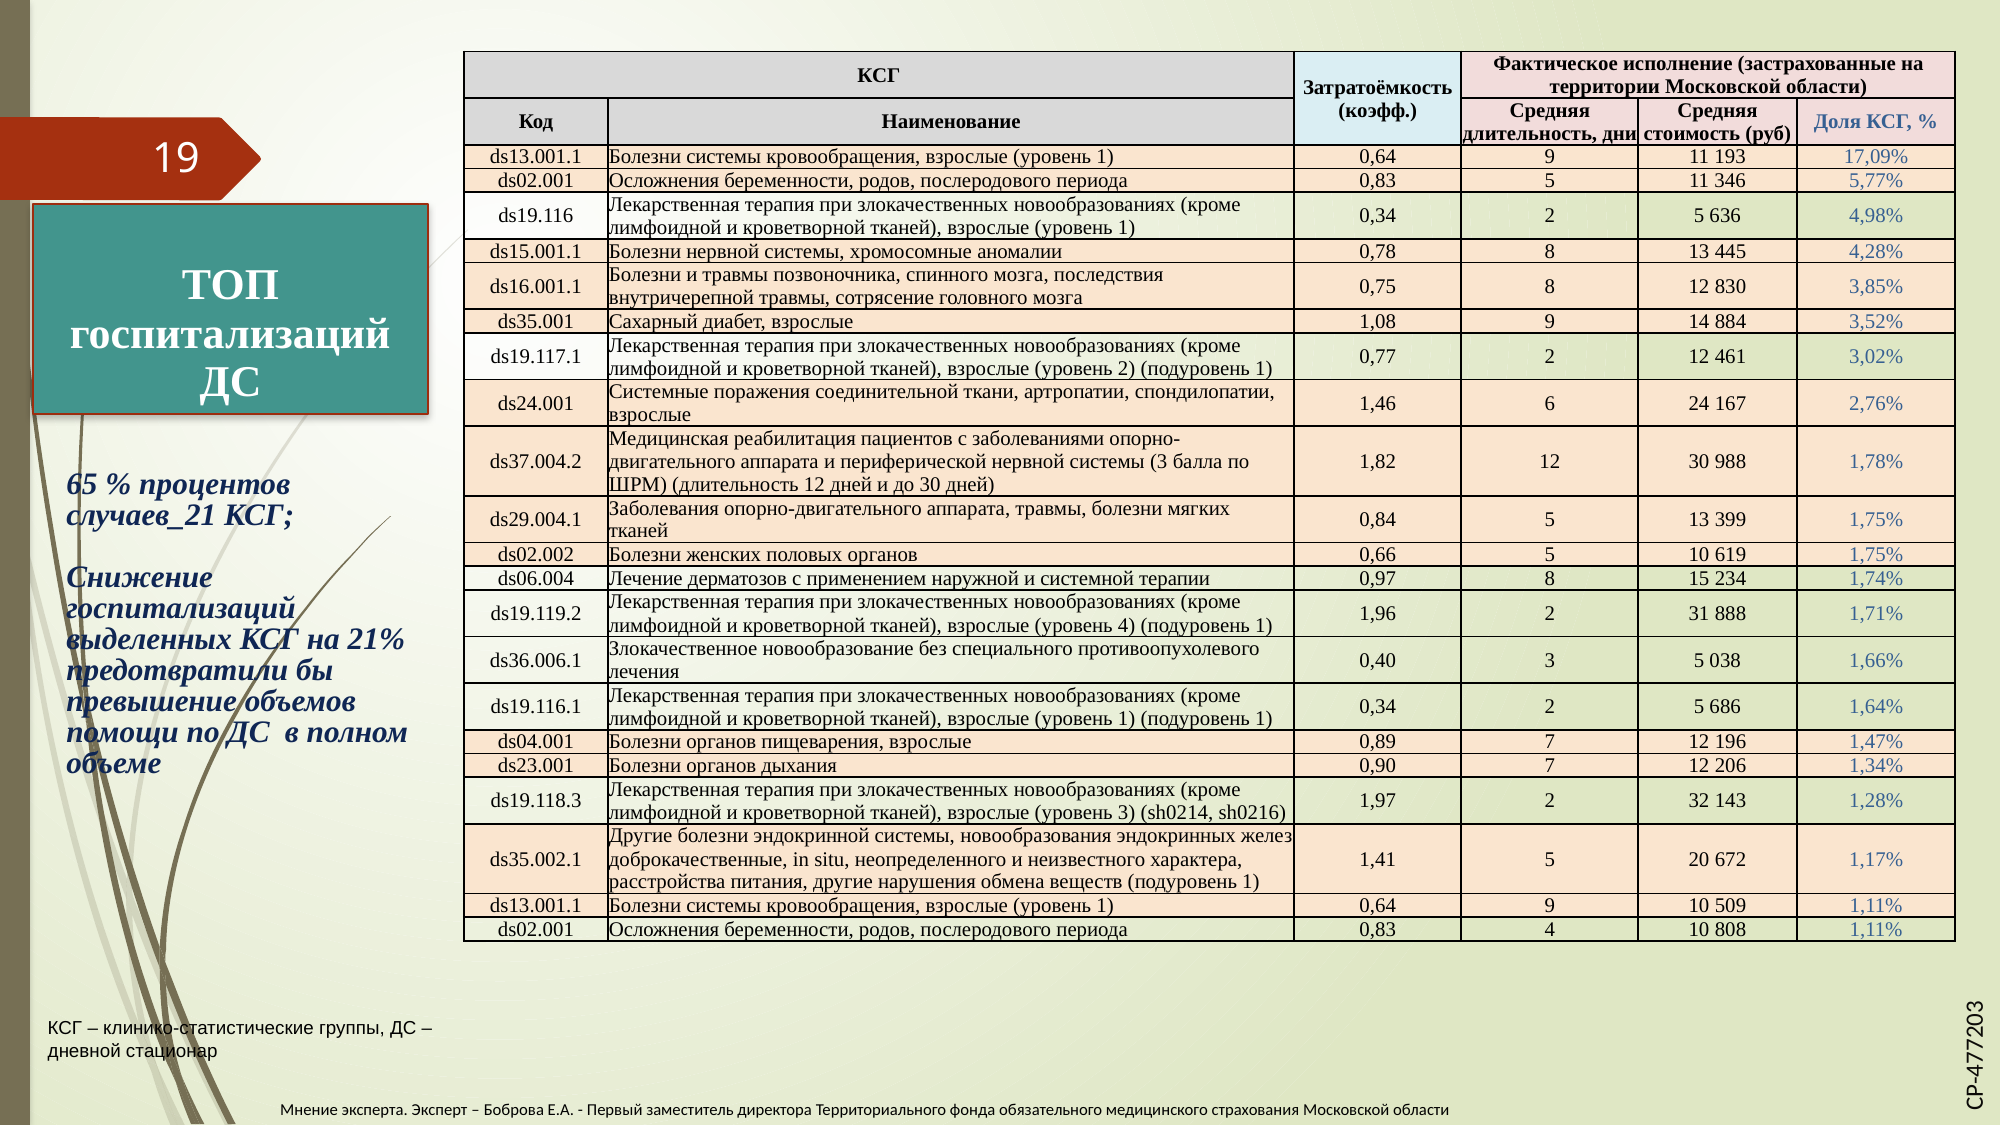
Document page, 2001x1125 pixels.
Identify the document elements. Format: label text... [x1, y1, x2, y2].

table_cell Осложнения беременности, родов, послеродового периода [609, 169, 1293, 191]
table_cell Наименование [609, 99, 1293, 144]
table_cell Болезни системы кровообращения, взрослые (уровень 1) [609, 894, 1293, 916]
table_cell 0,90 [1295, 754, 1460, 776]
table_cell Болезни системы кровообращения, взрослые (уровень 1) [609, 146, 1293, 168]
table_cell Заболевания опорно-двигательного аппарата, травмы, болезни мягких тканей [609, 497, 1293, 542]
text_box КСГ – клинико-статистические группы, ДС – дневной стационар [32, 1008, 504, 1069]
table_cell 7 [1462, 754, 1637, 776]
table_cell Злокачественное новообразование без специального противоопухолевого лечения [609, 637, 1293, 682]
table_cell 5,77% [1798, 169, 1954, 191]
table_cell 32 143 [1639, 778, 1796, 823]
table_cell 0,84 [1295, 497, 1460, 542]
table_cell 0,66 [1295, 543, 1460, 565]
table_cell 10 808 [1639, 918, 1796, 940]
table_cell 1,47% [1798, 731, 1954, 753]
table_cell ds16.001.1 [465, 263, 607, 308]
table_cell 0,97 [1295, 567, 1460, 589]
table_cell Лекарственная терапия при злокачественных новообразованиях (кроме лимфоидной и кроветворной тканей), взрослые (уровень 1) (подуровень 1) [609, 684, 1293, 729]
table_cell ds02.001 [465, 169, 607, 191]
table_cell 30 988 [1639, 427, 1796, 495]
table_cell ds06.004 [465, 567, 607, 589]
table_cell ds19.116 [465, 193, 607, 238]
slide_number 19 [87, 129, 216, 190]
table_cell 0,34 [1295, 684, 1460, 729]
table_cell Средняя длительность, дни [1462, 99, 1637, 144]
text_box Мнение эксперта. Эксперт – Боброва Е.А. - Первый заместитель директора Территориального фонда обязательного медицинского страхования Московской области [265, 1091, 1641, 1125]
table_cell 3,52% [1798, 310, 1954, 332]
table_cell 1,64% [1798, 684, 1954, 729]
table_cell 2,76% [1798, 380, 1954, 425]
table_cell Сахарный диабет, взрослые [609, 310, 1293, 332]
table_cell Лекарственная терапия при злокачественных новообразованиях (кроме лимфоидной и кроветворной тканей), взрослые (уровень 4) (подуровень 1) [609, 591, 1293, 636]
table_cell 8 [1462, 567, 1637, 589]
table_cell 24 167 [1639, 380, 1796, 425]
table_cell Лечение дерматозов с применением наружной и системной терапии [609, 567, 1293, 589]
table_cell Болезни и травмы позвоночника, спинного мозга, последствия внутричерепной травмы, сотрясение головного мозга [609, 263, 1293, 308]
table_cell 2 [1462, 334, 1637, 379]
table_cell Лекарственная терапия при злокачественных новообразованиях (кроме лимфоидной и кроветворной тканей), взрослые (уровень 2) (подуровень 1) [609, 334, 1293, 379]
table_cell 1,75% [1798, 543, 1954, 565]
table_header КСГ [465, 52, 1293, 97]
table_cell Медицинская реабилитация пациентов с заболеваниями опорно-двигательного аппарата и периферической нервной системы (3 балла по ШРМ) (длительность 12 дней и до 30 дней) [609, 427, 1293, 495]
table_cell Средняя стоимость (руб) [1639, 99, 1796, 144]
table_cell Код [465, 99, 607, 144]
table_cell ds13.001.1 [465, 894, 607, 916]
table_cell 0,75 [1295, 263, 1460, 308]
table_cell 1,66% [1798, 637, 1954, 682]
table_cell 3 [1462, 637, 1637, 682]
table_cell 5 636 [1639, 193, 1796, 238]
table_cell 11 193 [1639, 146, 1796, 168]
table_cell 1,34% [1798, 754, 1954, 776]
table_cell 0,34 [1295, 193, 1460, 238]
table_cell ds23.001 [465, 754, 607, 776]
table_cell 0,83 [1295, 918, 1460, 940]
table_cell 12 [1462, 427, 1637, 495]
table_cell 1,75% [1798, 497, 1954, 542]
table_cell 1,97 [1295, 778, 1460, 823]
table_cell 1,17% [1798, 825, 1954, 893]
table_cell ds29.004.1 [465, 497, 607, 542]
table_header Фактическое исполнение (застрахованные на территории Московской области) [1462, 52, 1954, 97]
table_cell 5 686 [1639, 684, 1796, 729]
table_cell 9 [1462, 310, 1637, 332]
title ТОП госпитализаций ДС [32, 203, 429, 415]
text_box CP-477203 [1950, 899, 1996, 1125]
table_header Затратоёмкость (коэфф.) [1295, 52, 1460, 144]
table_cell Другие болезни эндокринной системы, новообразования эндокринных желез доброкачественные, in situ, неопределенного и неизвестного характера, расстройства питания, другие нарушения обмена веществ (подуровень 1) [609, 825, 1293, 893]
table_cell 5 [1462, 825, 1637, 893]
table_cell ds19.116.1 [465, 684, 607, 729]
table_cell 5 [1462, 497, 1637, 542]
table_cell Болезни органов дыхания [609, 754, 1293, 776]
table_cell 1,71% [1798, 591, 1954, 636]
table_cell 6 [1462, 380, 1637, 425]
table_cell 2 [1462, 684, 1637, 729]
table_cell 0,89 [1295, 731, 1460, 753]
text_box 65 % процентов случаев_21 КСГ; Снижение госпитализаций выделенных КСГ на 21% предотвратили бы превышение объемов помощи по ДС в полном объеме [51, 460, 447, 851]
table_cell Болезни нервной системы, хромосомные аномалии [609, 240, 1293, 262]
table_cell 0,78 [1295, 240, 1460, 262]
table_cell 7 [1462, 731, 1637, 753]
table_cell ds37.004.2 [465, 427, 607, 495]
table_cell ds24.001 [465, 380, 607, 425]
table_cell 1,96 [1295, 591, 1460, 636]
table_cell 8 [1462, 263, 1637, 308]
table_cell 5 [1462, 169, 1637, 191]
table_cell 0,83 [1295, 169, 1460, 191]
table_cell Болезни органов пищеварения, взрослые [609, 731, 1293, 753]
table_cell ds15.001.1 [465, 240, 607, 262]
table_cell 0,64 [1295, 894, 1460, 916]
table_cell ds04.001 [465, 731, 607, 753]
table_cell 1,08 [1295, 310, 1460, 332]
table_cell 0,64 [1295, 146, 1460, 168]
table_cell Системные поражения соединительной ткани, артропатии, спондилопатии, взрослые [609, 380, 1293, 425]
table_cell 10 509 [1639, 894, 1796, 916]
table_cell 2 [1462, 193, 1637, 238]
table_cell 0,40 [1295, 637, 1460, 682]
table_cell ds02.002 [465, 543, 607, 565]
table_cell Лекарственная терапия при злокачественных новообразованиях (кроме лимфоидной и кроветворной тканей), взрослые (уровень 1) [609, 193, 1293, 238]
table_cell 12 461 [1639, 334, 1796, 379]
table_cell Болезни женских половых органов [609, 543, 1293, 565]
table_cell 2 [1462, 778, 1637, 823]
table_cell 11 346 [1639, 169, 1796, 191]
table_cell 5 038 [1639, 637, 1796, 682]
table_cell 9 [1462, 894, 1637, 916]
table_cell 1,28% [1798, 778, 1954, 823]
table_cell ds35.001 [465, 310, 607, 332]
table_cell 17,09% [1798, 146, 1954, 168]
table_cell ds19.118.3 [465, 778, 607, 823]
table_cell 1,82 [1295, 427, 1460, 495]
table_cell 1,11% [1798, 918, 1950, 940]
table_cell 15 234 [1639, 567, 1796, 589]
table_cell ds35.002.1 [465, 825, 607, 893]
table_cell 1,46 [1295, 380, 1460, 425]
table_cell 3,02% [1798, 334, 1954, 379]
table_cell 10 619 [1639, 543, 1796, 565]
table_cell 12 206 [1639, 754, 1796, 776]
table_cell 1,11% [1798, 894, 1954, 916]
table_cell 1,41 [1295, 825, 1460, 893]
table_cell 8 [1462, 240, 1637, 262]
table_cell ds36.006.1 [465, 637, 607, 682]
table_cell 4,98% [1798, 193, 1954, 238]
table_cell 0,77 [1295, 334, 1460, 379]
table_cell ds02.001 [465, 918, 607, 940]
table_cell 12 830 [1639, 263, 1796, 308]
table_cell Доля КСГ, % [1798, 99, 1954, 144]
table_cell 12 196 [1639, 731, 1796, 753]
table_cell 4,28% [1798, 240, 1954, 262]
table_cell 3,85% [1798, 263, 1954, 308]
table_cell 14 884 [1639, 310, 1796, 332]
table_cell 1,78% [1798, 427, 1954, 495]
table_cell ds13.001.1 [465, 146, 607, 168]
table_cell Осложнения беременности, родов, послеродового периода [609, 918, 1293, 940]
table_cell Лекарственная терапия при злокачественных новообразованиях (кроме лимфоидной и кроветворной тканей), взрослые (уровень 3) (sh0214, sh0216) [609, 778, 1293, 823]
table_cell 9 [1462, 146, 1637, 168]
table_cell ds19.117.1 [465, 334, 607, 379]
table_cell 31 888 [1639, 591, 1796, 636]
table_cell 1,74% [1798, 567, 1954, 589]
table_cell 20 672 [1639, 825, 1796, 893]
table_cell 4 [1462, 918, 1637, 940]
table_cell 13 399 [1639, 497, 1796, 542]
table_cell 13 445 [1639, 240, 1796, 262]
table_cell 5 [1462, 543, 1637, 565]
table_cell ds19.119.2 [465, 591, 607, 636]
table_cell 2 [1462, 591, 1637, 636]
